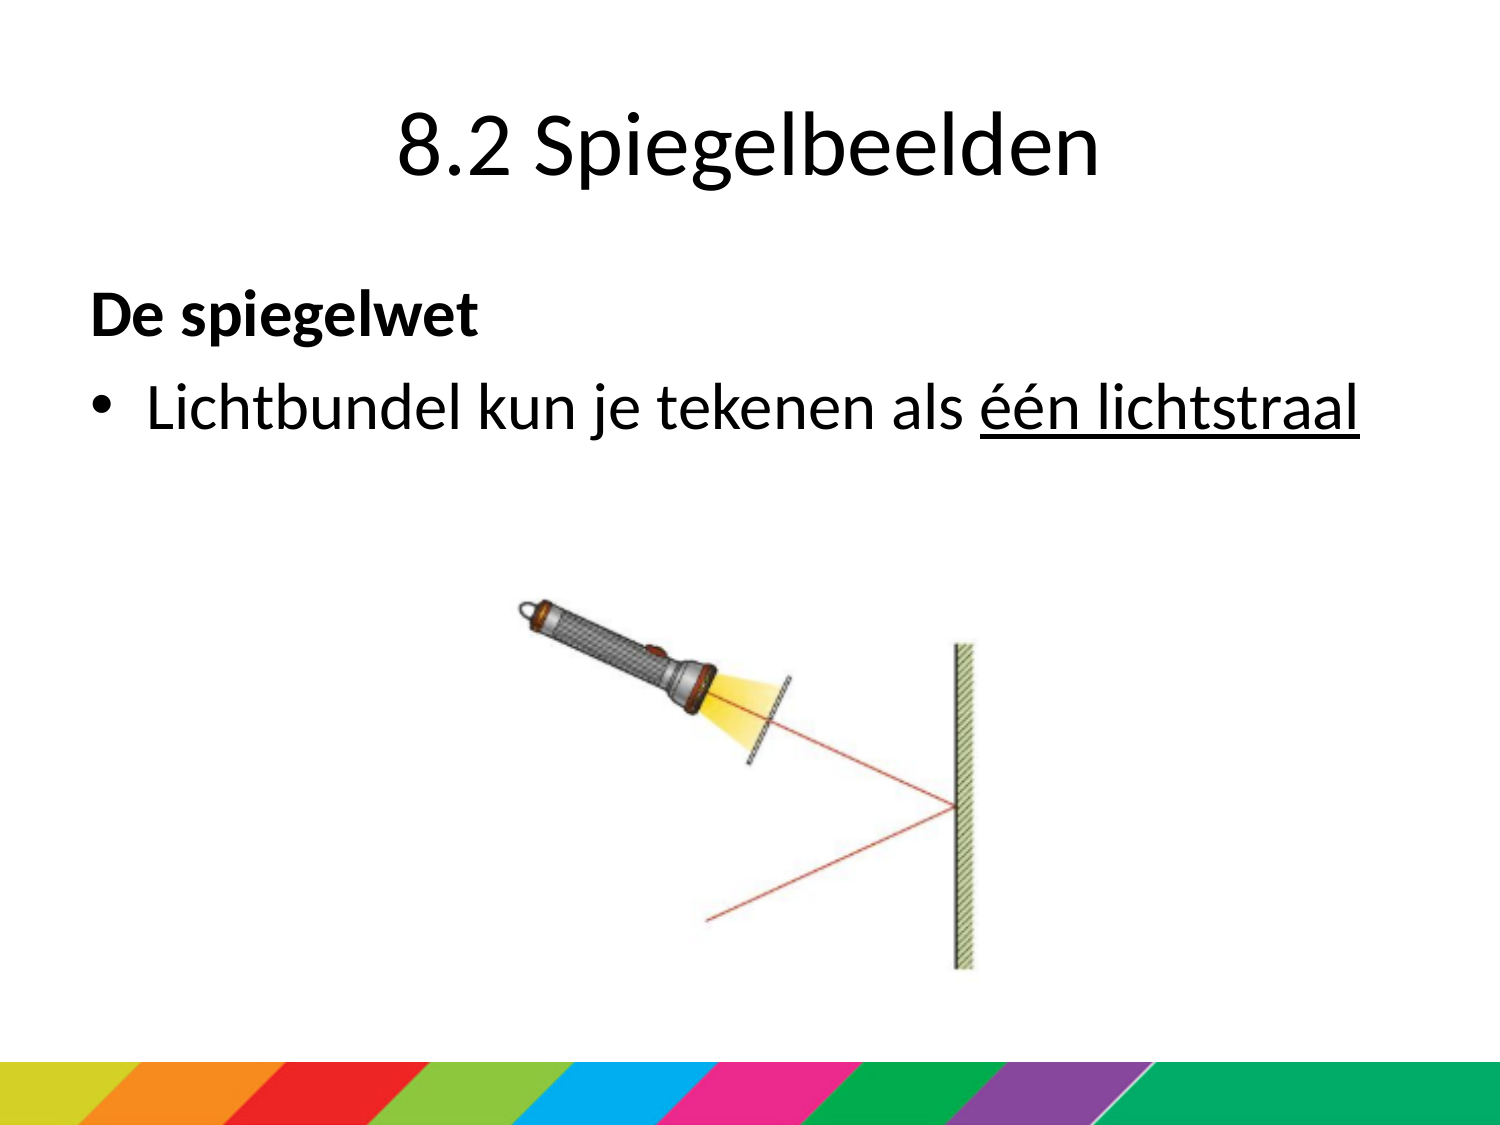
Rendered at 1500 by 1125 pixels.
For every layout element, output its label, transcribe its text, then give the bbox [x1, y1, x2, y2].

picture [656, 1062, 1500, 1125]
picture [0, 1062, 574, 1125]
list De spiegelwet Lichtbundel kun je tekenen als één lichtstraal [75, 262, 1425, 1005]
picture [500, 573, 999, 995]
title 8.2 Spiegelbeelden [75, 45, 1425, 233]
